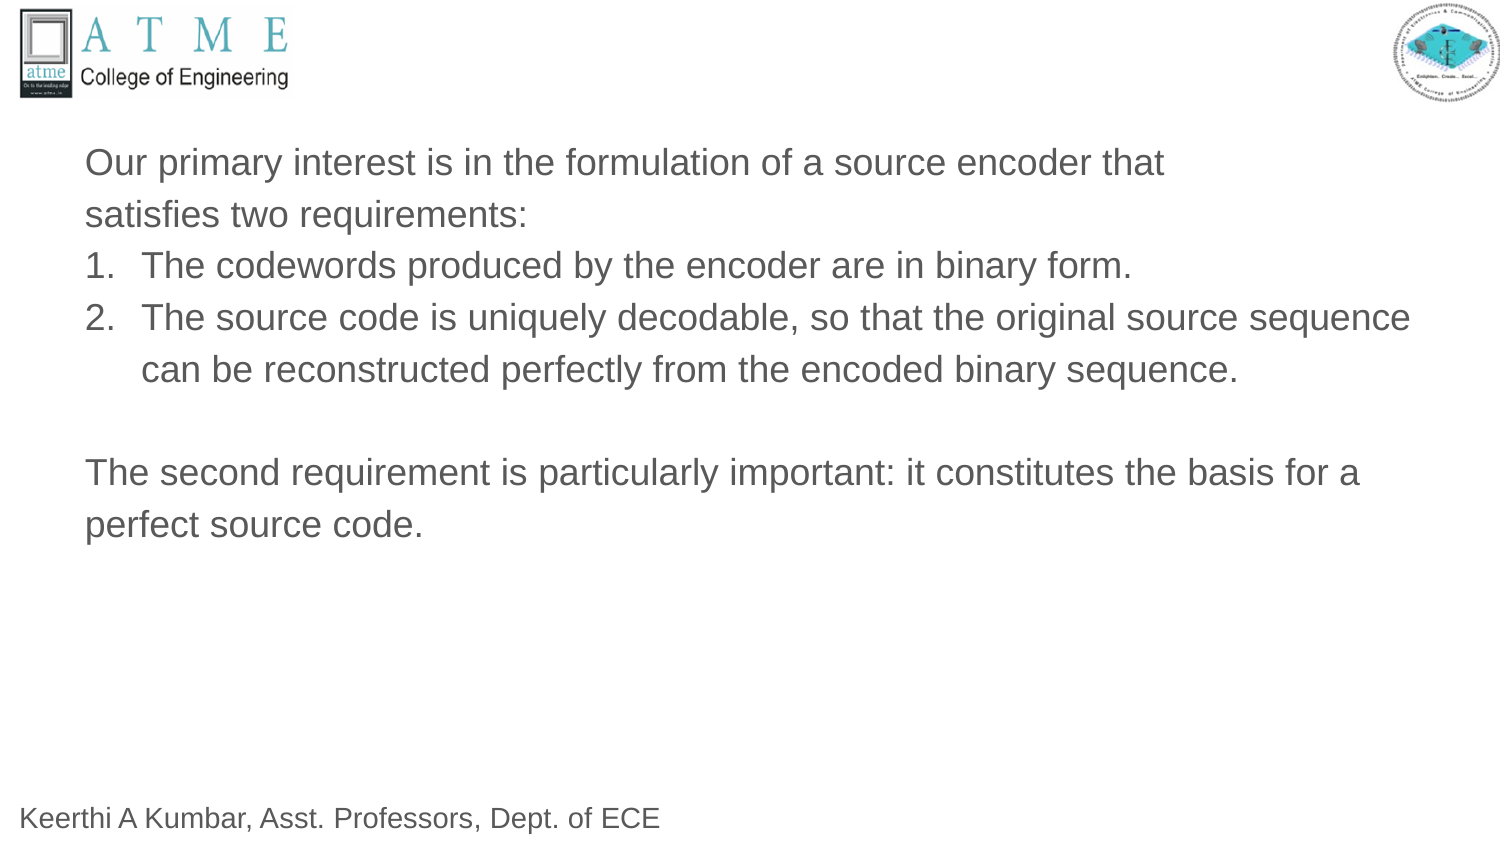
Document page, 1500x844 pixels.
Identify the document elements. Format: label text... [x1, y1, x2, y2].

list Our primary interest is in the formulation of a source encoder that satisfies two requirements: The codewords produced by the encoder are in binary form. The source code is uniquely decodable, so that the original source sequence can be reconstructed perfectly from the encoded binary sequence. The second requirement is particularly important: it constitutes the basis for a perfect source code. [51, 116, 1449, 750]
picture [1389, 1, 1500, 104]
picture [17, 6, 295, 99]
